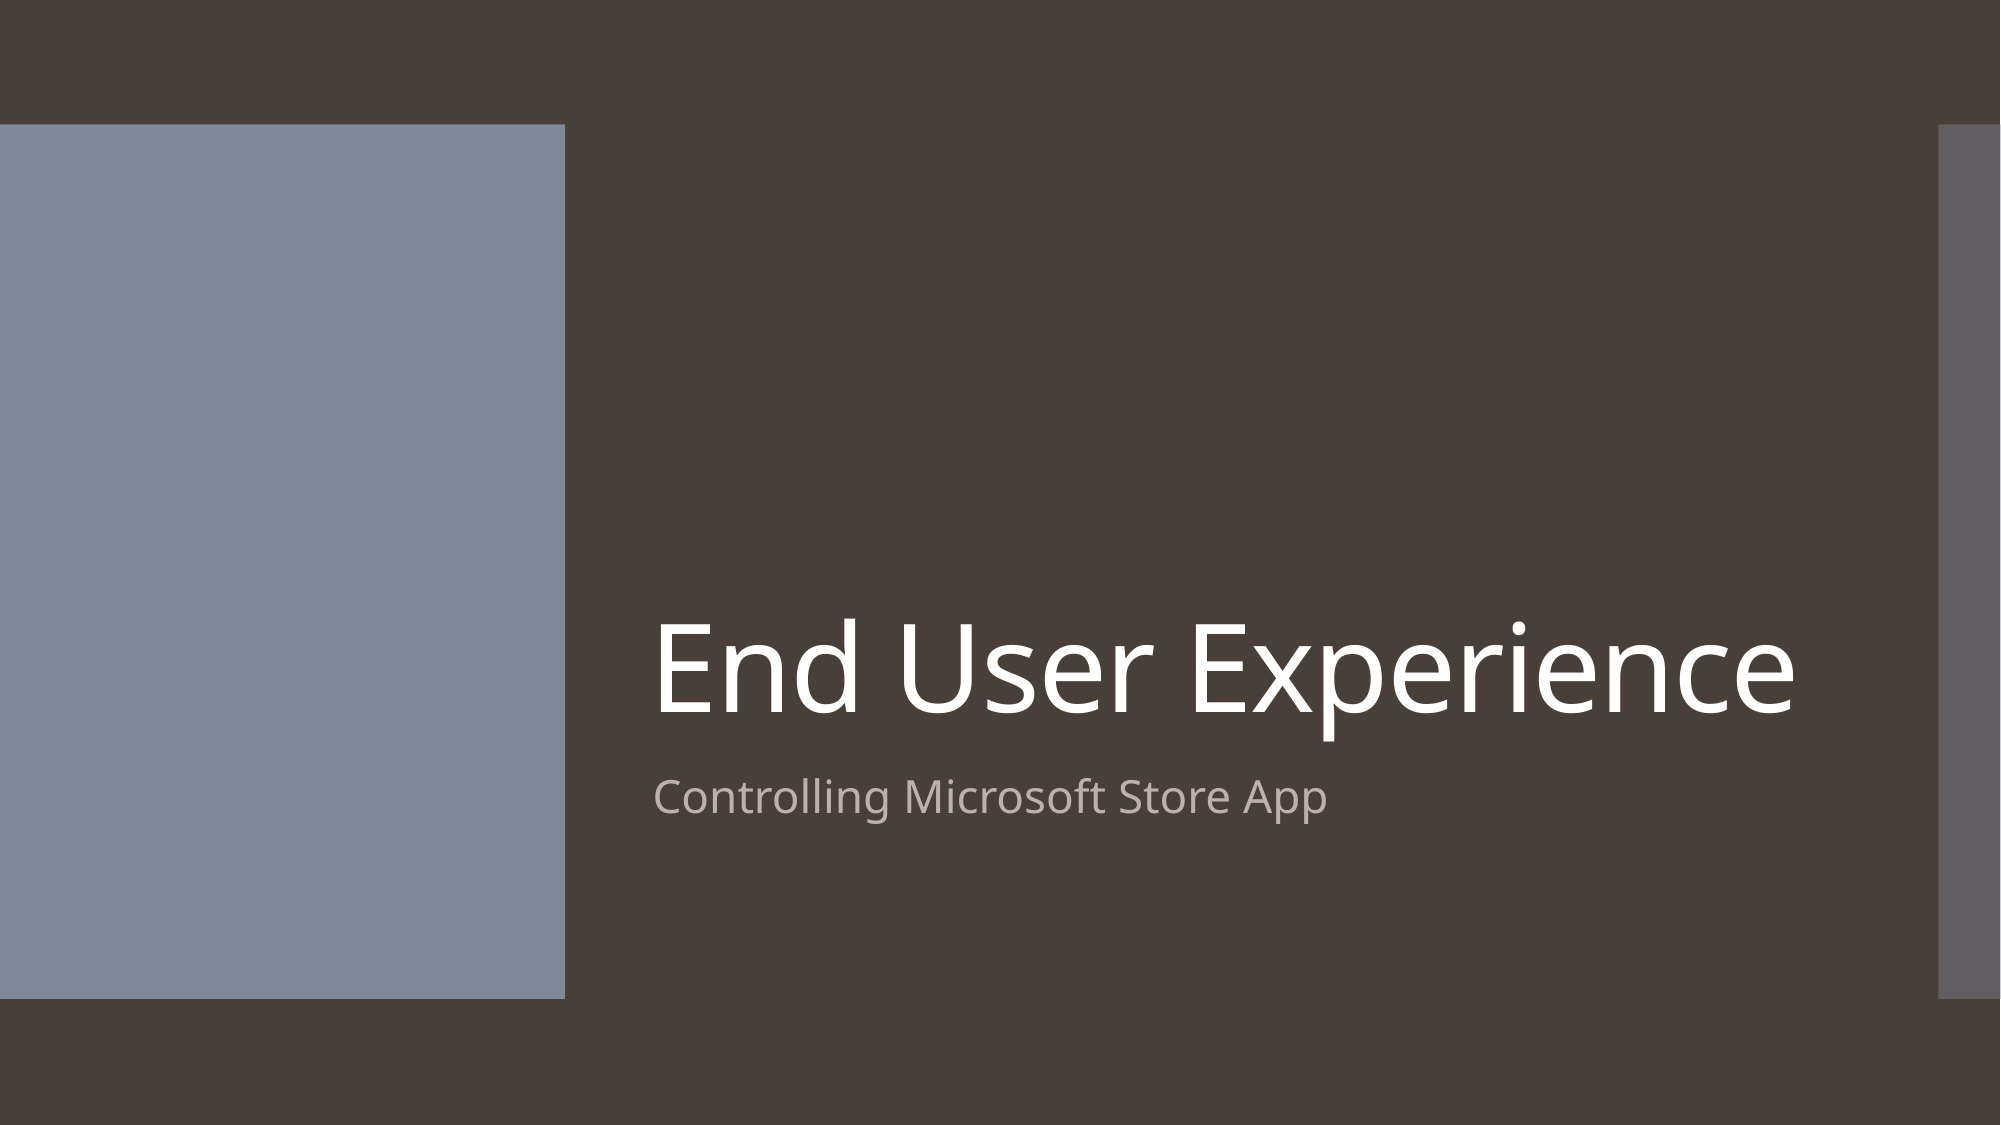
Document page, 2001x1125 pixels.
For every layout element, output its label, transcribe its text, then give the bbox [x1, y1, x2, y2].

title End User Experience [634, 213, 1835, 747]
list Controlling Microsoft Store App [637, 766, 1838, 917]
